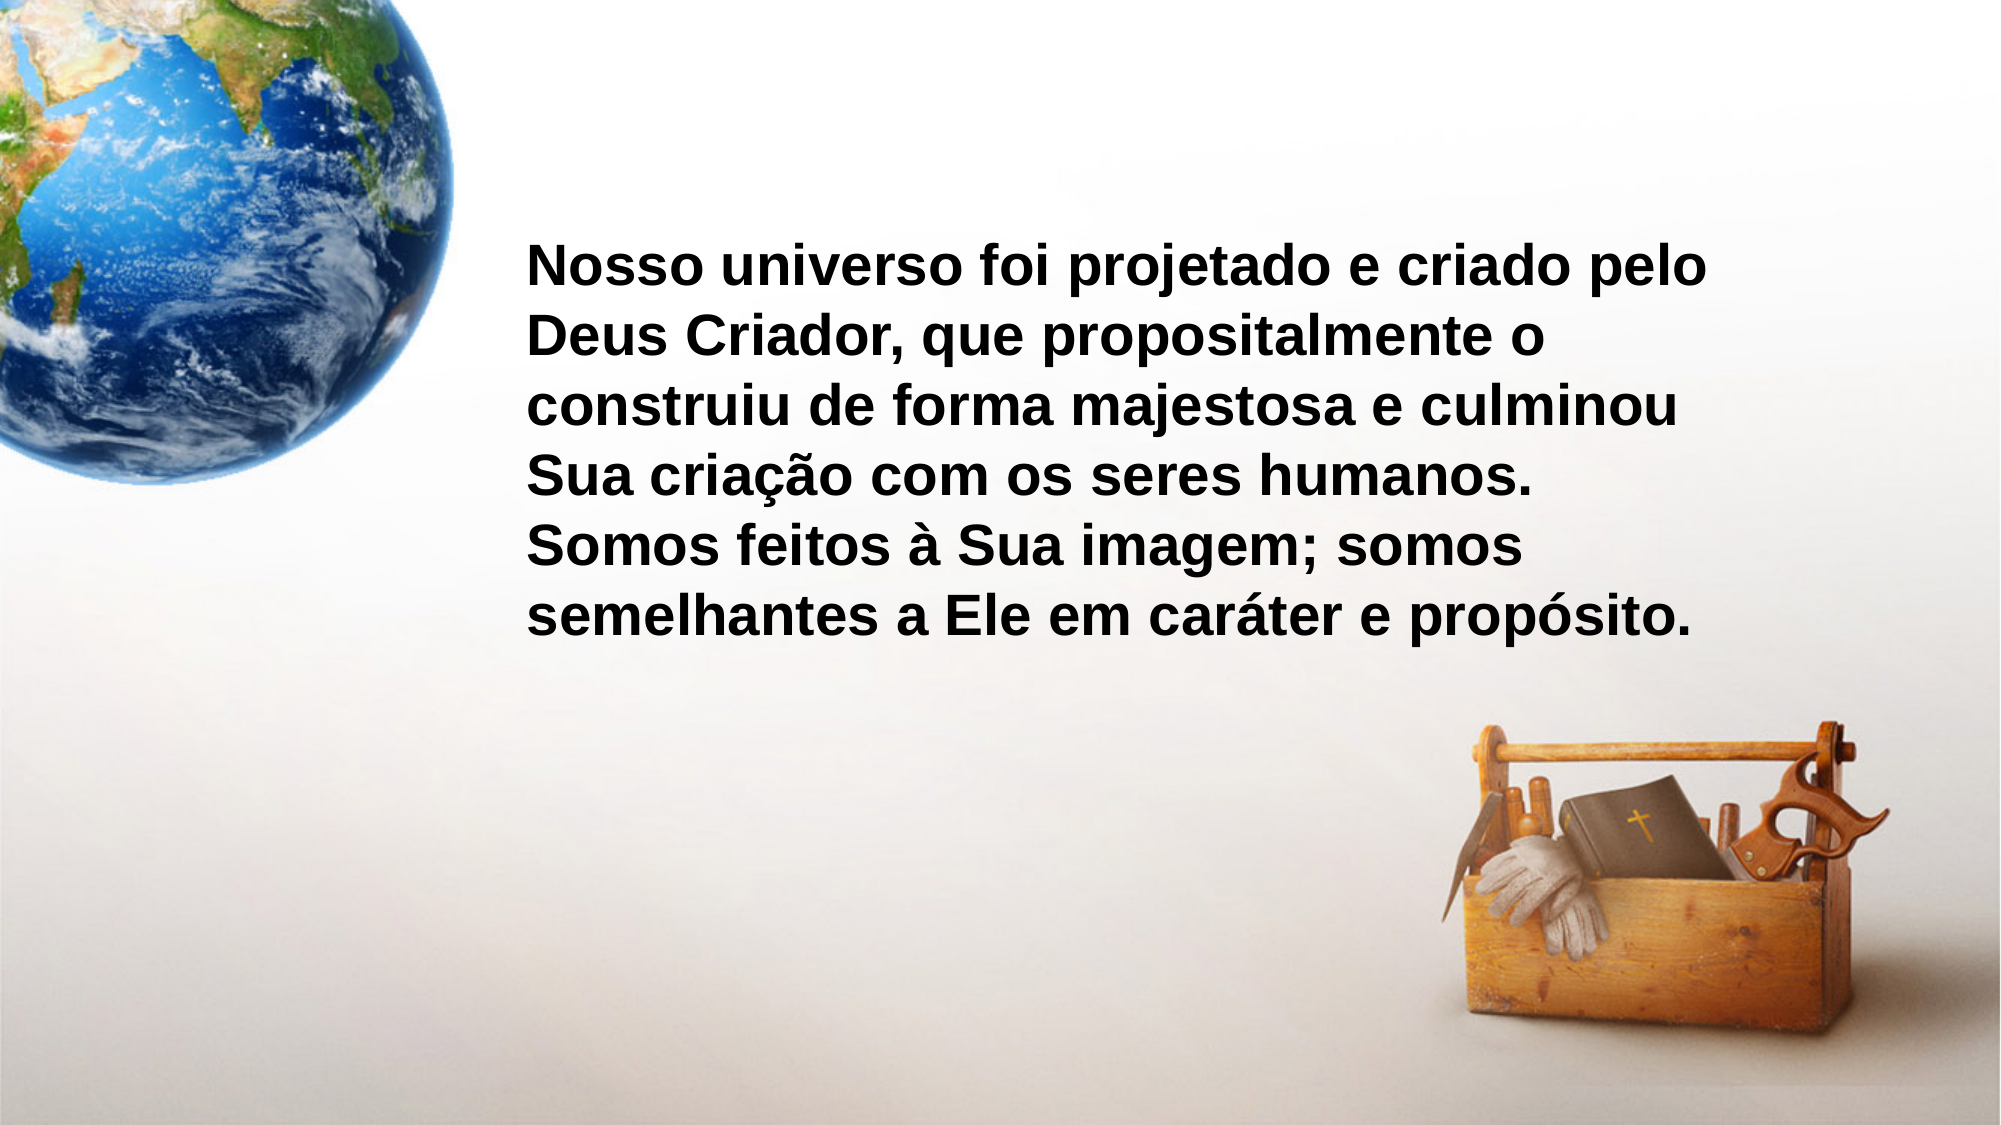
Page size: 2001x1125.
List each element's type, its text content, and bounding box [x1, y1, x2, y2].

text_box Nosso universo foi projetado e criado pelo Deus Criador, que propositalmente o construiu de forma majestosa e culminou Sua criação com os seres humanos. Somos feitos à Sua imagem; somos semelhantes a Ele em caráter e propósito. [512, 219, 1745, 655]
picture [0, 0, 2001, 1125]
